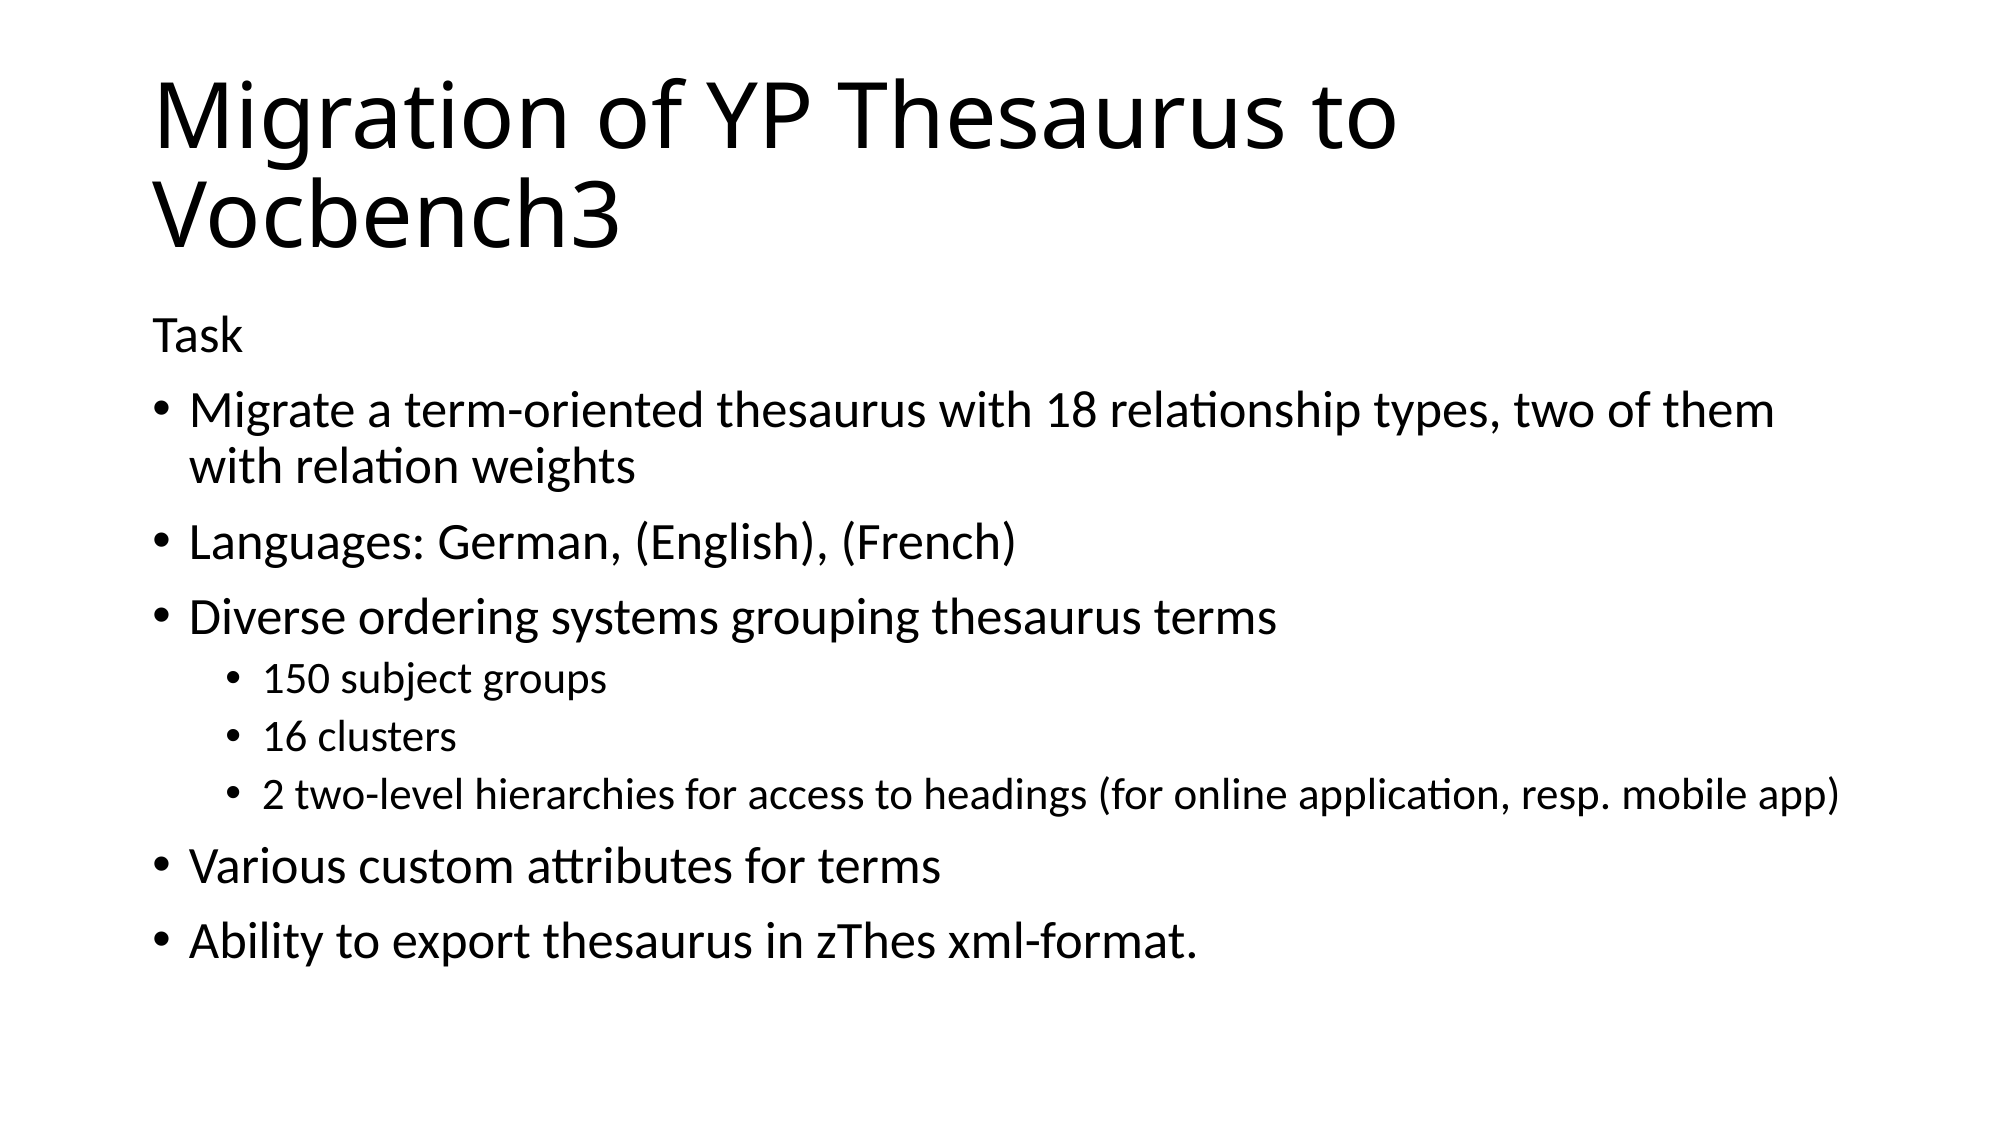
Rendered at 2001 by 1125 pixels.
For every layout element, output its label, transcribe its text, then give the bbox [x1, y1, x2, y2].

list Task Migrate a term-oriented thesaurus with 18 relationship types, two of them with relation weights Languages: German, (English), (French) Diverse ordering systems grouping thesaurus terms 150 subject groups 16 clusters 2 two-level hierarchies for access to headings (for online application, resp. mobile app) Various custom attributes for terms Ability to export thesaurus in zThes xml-format. [137, 299, 1863, 1014]
title Migration of YP Thesaurus to Vocbench3 [137, 59, 1863, 278]
